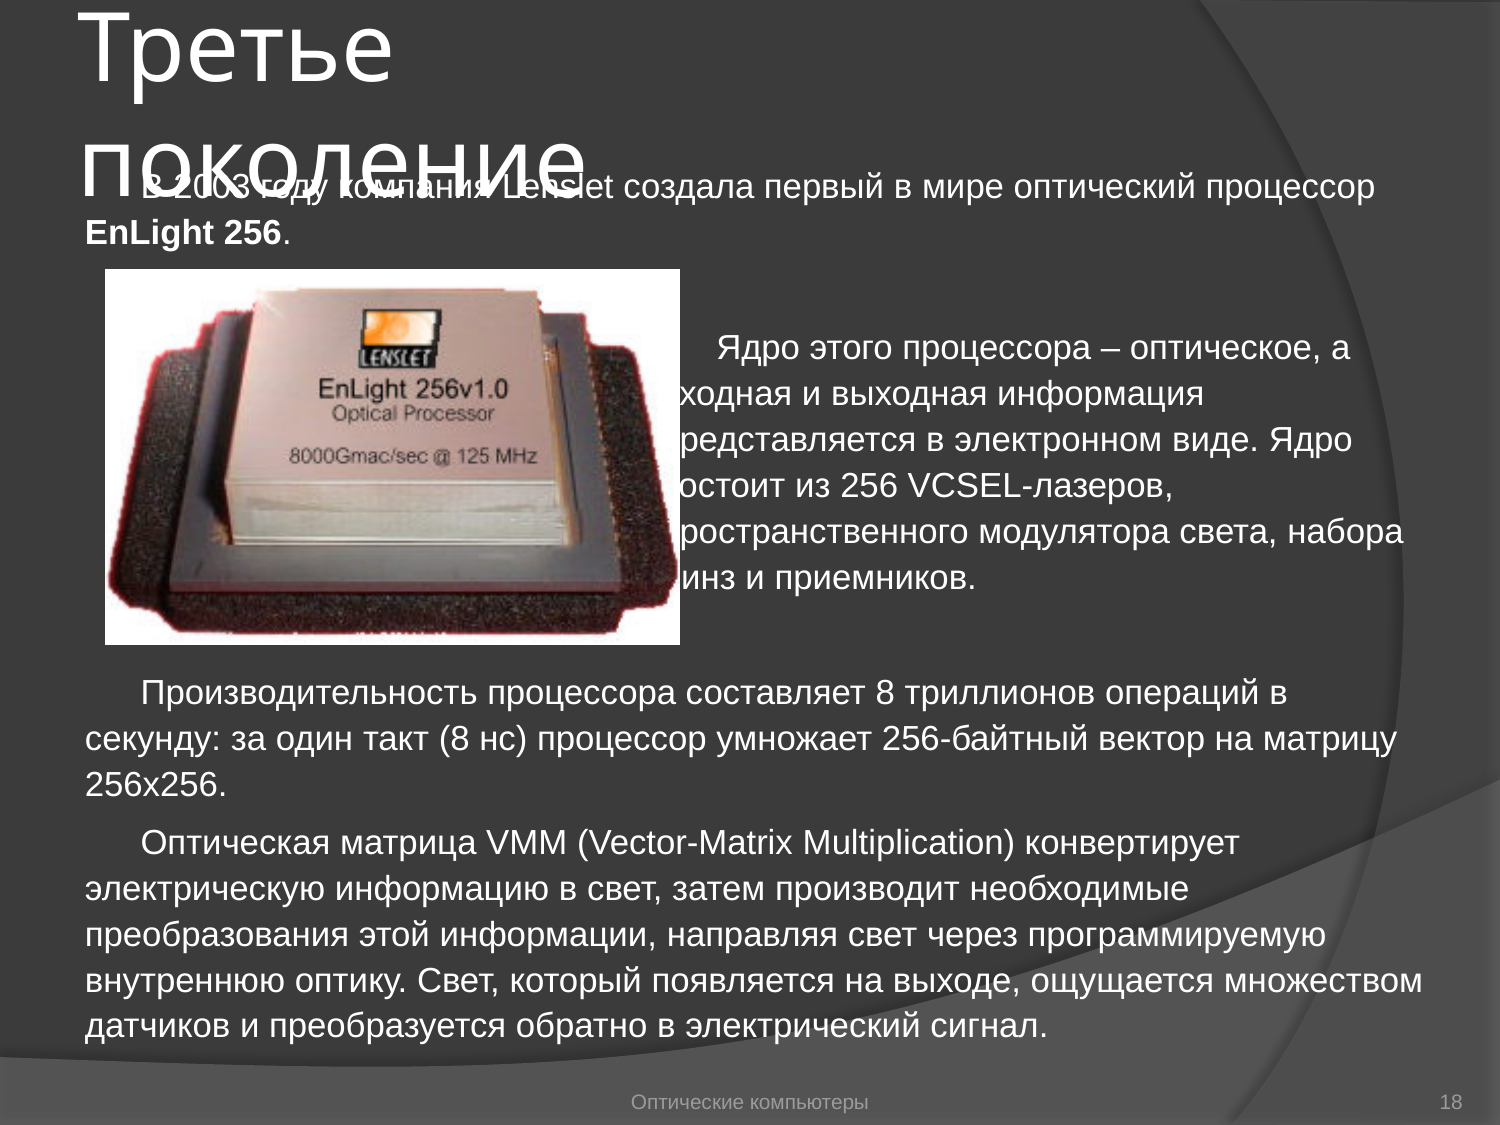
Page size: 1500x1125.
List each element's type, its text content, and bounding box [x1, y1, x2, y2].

picture [105, 269, 680, 645]
list В 2003 году компания Lenslet создала первый в мире оптический процессор EnLight 256. Ядро этого процессора – оптическое, а входная и выходная информация представляется в электронном виде. Ядро состоит из 256 VCSEL-лазеров, пространственного модулятора света, набора линз и приемников. Производительность процессора составляет 8 триллионов операций в секунду: за один такт (8 нс) процессор умножает 256-байтный вектор на матрицу 256х256. Оптическая матрица VMM (Vector-Matrix Multiplication) конвертирует электрическую информацию в свет, затем производит необходимые преобразования этой информации, направляя свет через программируемую внутреннюю оптику. Свет, который появляется на выходе, ощущается множеством датчиков и преобразуется обратно в электрический сигнал. [70, 152, 1442, 1055]
title Третье поколение [70, 35, 828, 152]
slide_number 18 [1337, 1053, 1463, 1114]
footer Оптические компьютеры [512, 1053, 988, 1114]
